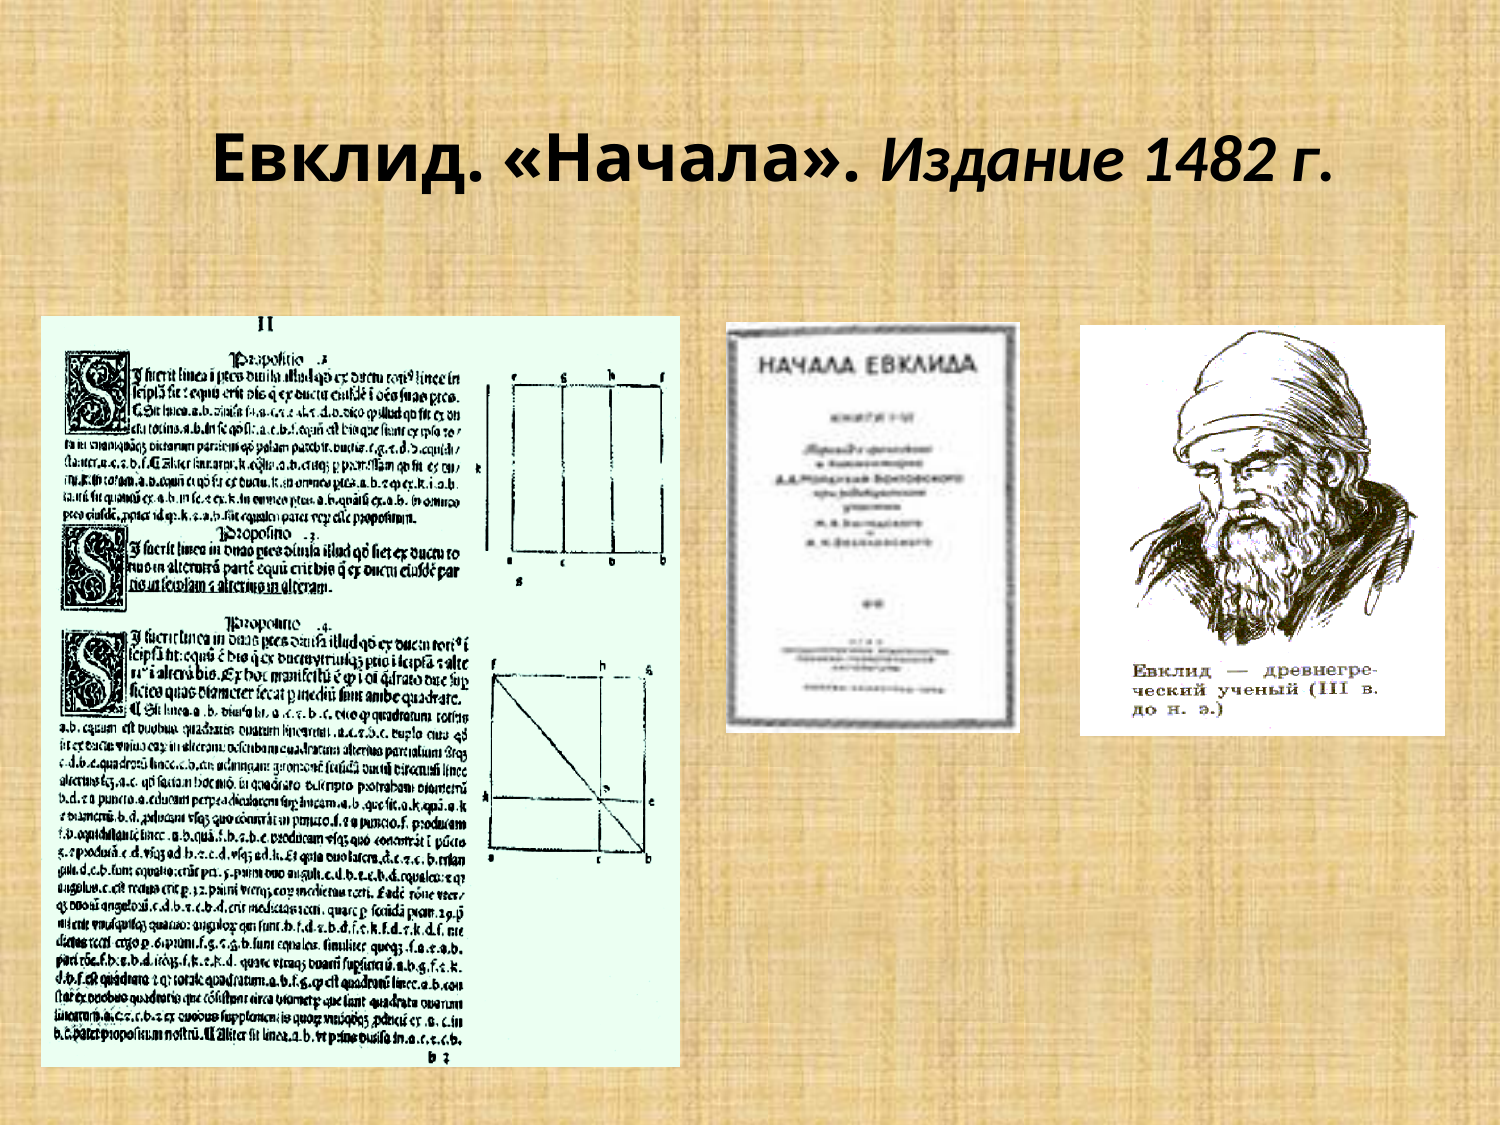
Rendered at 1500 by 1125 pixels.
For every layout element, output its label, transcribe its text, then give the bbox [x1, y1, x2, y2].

picture [0, 0, 1500, 1125]
title Евклид. «Начала». Издание 1482 г. [88, 54, 1459, 256]
